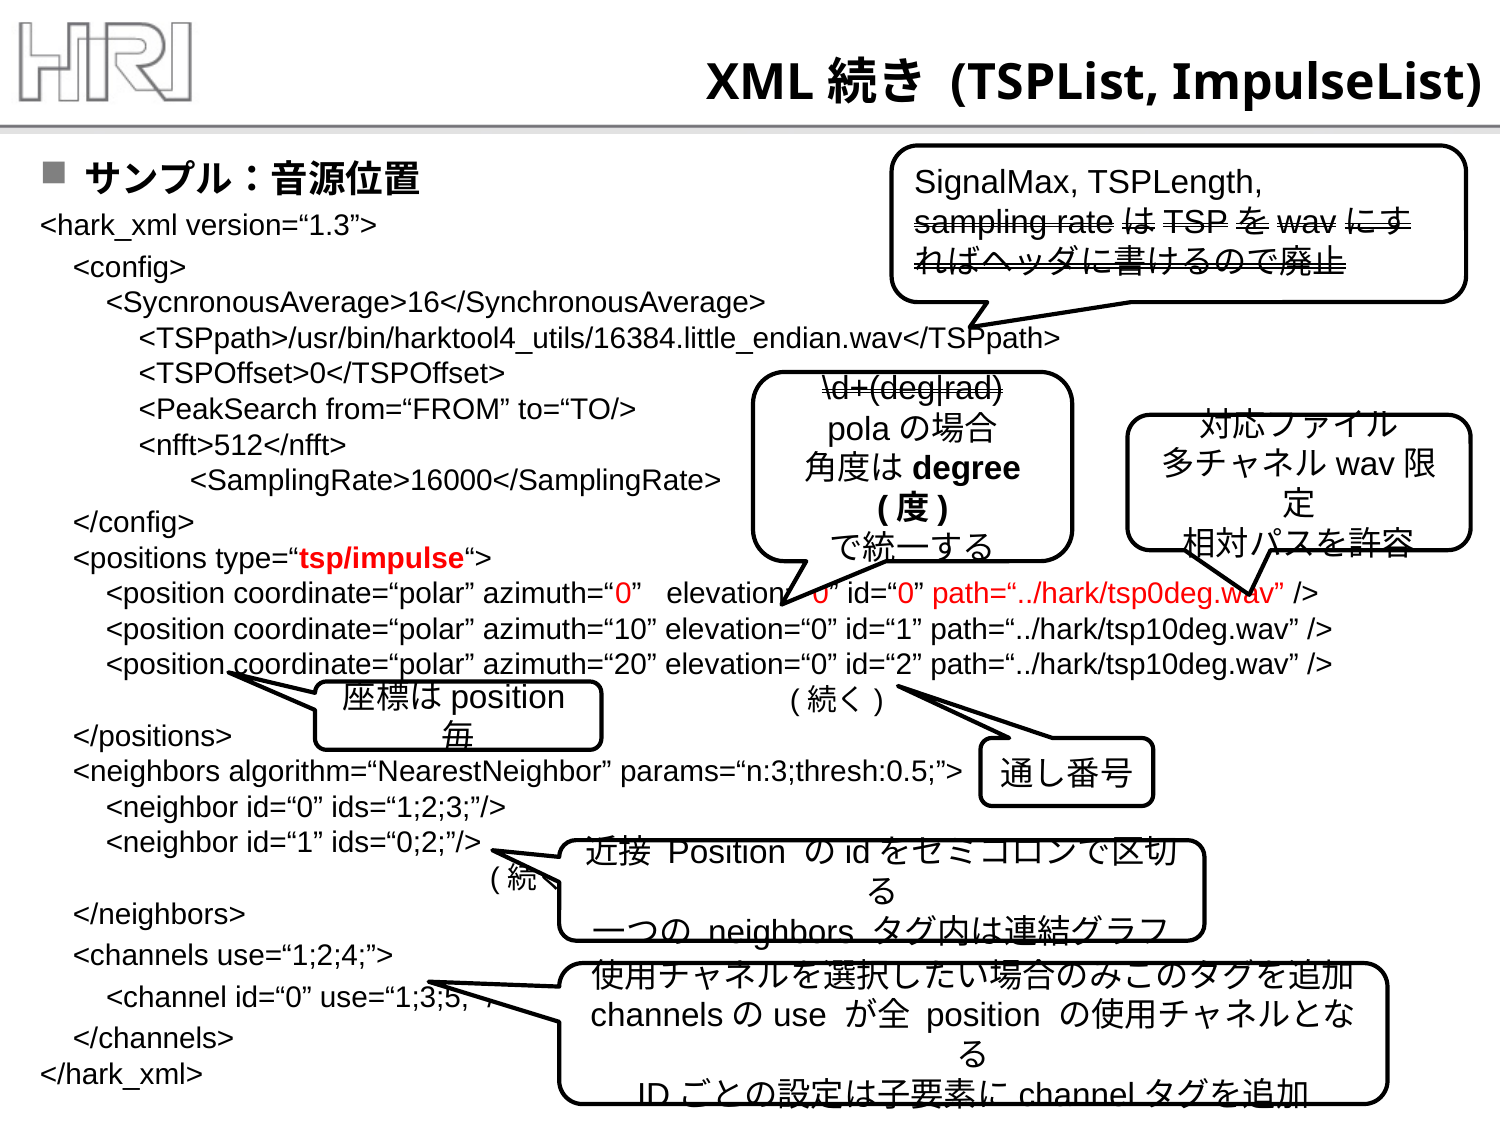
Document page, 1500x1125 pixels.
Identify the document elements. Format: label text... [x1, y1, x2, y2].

text_box 近接 Position のidをセミコロンで区切る 一つの neighbors タグ内は連結グラフ [490, 838, 1207, 943]
text_box 座標はposition毎 [226, 670, 604, 752]
text_box \d+(deg|rad) polaの場合 角度はdegree(度) で統一する [750, 369, 1075, 607]
picture [0, 0, 1500, 134]
list サンプル：音源位置 <hark_xml version=“1.3”> <config> <SycnronousAverage>16</SynchronousAverage> <TSPpath>/usr/bin/harktool4_utils/16384.little_endian.wav</TSPpath> <TSPOffset>0</TSPOffset> <PeakSearch from=“FROM” to=“TO/> <nfft>512</nfft> <SamplingRate>16000</SamplingRate> </config> <positions type=“tsp/impulse“> <position coordinate=“polar” azimuth=“0” elevation=“0” id=“0” path=“../hark/tsp0deg.wav” /> <position coordinate=“polar” azimuth=“10” elevation=“0” id=“1” path=“../hark/tsp10deg.wav” /> <position coordinate=“polar” azimuth=“20” elevation=“0” id=“2” path=“../hark/tsp10deg.wav” /> (続く) </positions> <neighbors algorithm=“NearestNeighbor” params=“n:3;thresh:0.5;”> <neighbor id=“0” ids=“1;2;3;”/> <neighbor id=“1” ids=“0;2;”/> (続く) </neighbors> <channels use=“1;2;4;”> <channel id=“0” use=“1;3;5;” /> </channels> </hark_xml> [17, 154, 1483, 1059]
text_box 通し番号 [895, 683, 1156, 809]
title XML続き (TSPList, ImpulseList) [300, 0, 1483, 126]
text_box SignalMax, TSPLength, sampling rateはTSPをwavにすればヘッダに書けるので廃止 [889, 143, 1469, 330]
text_box 対応ファイル 多チャネルwav限定 相対パスを許容 [1125, 412, 1473, 597]
text_box 使用チャネルを選択したい場合のみこのタグを追加 channelsのuse が全 position の使用チャネルとなる IDごとの設定は子要素にchannelタグを追加 [426, 960, 1390, 1107]
